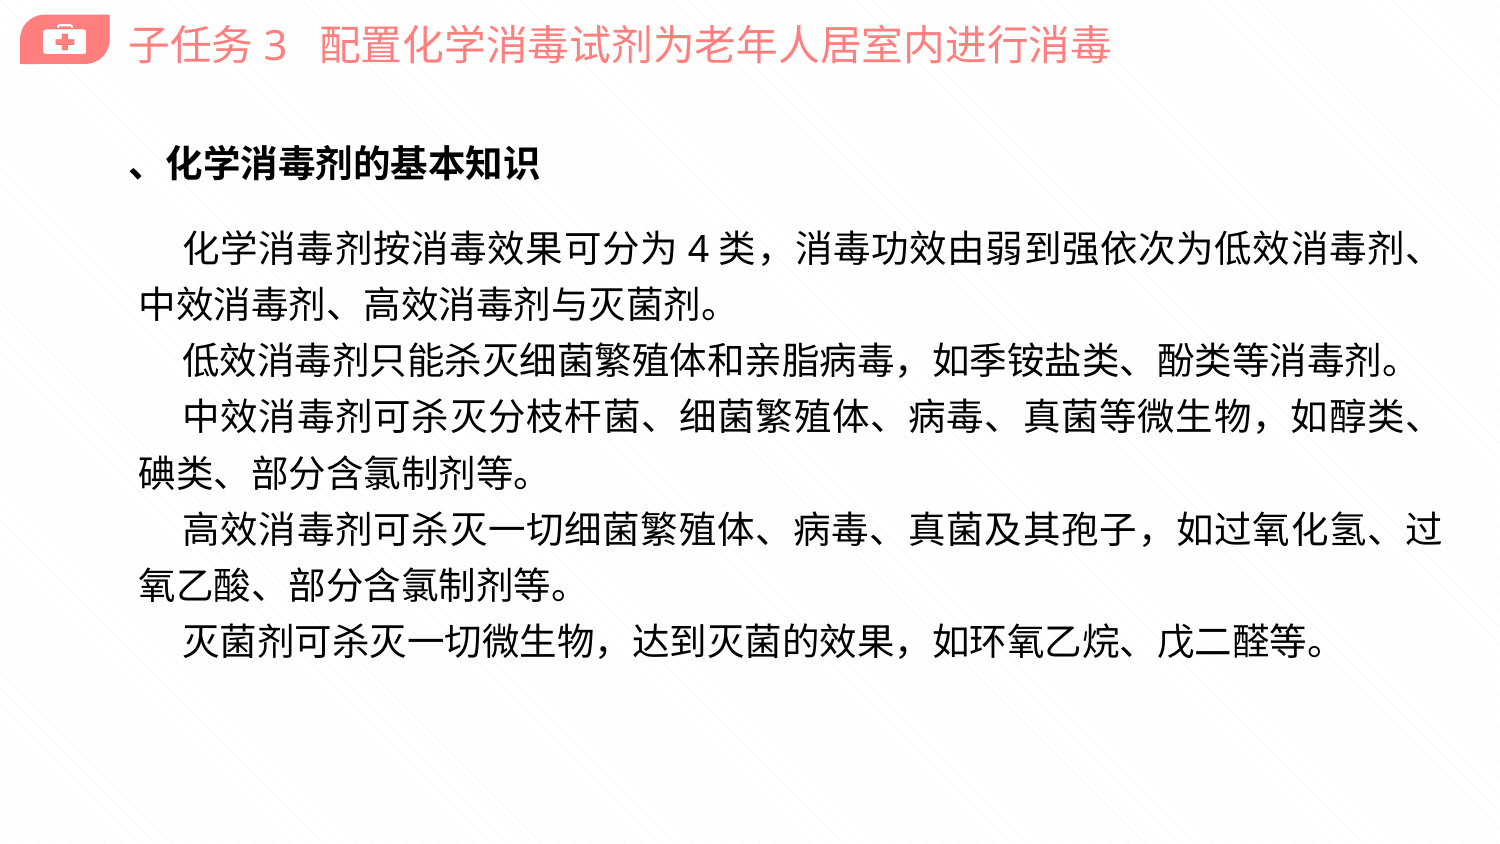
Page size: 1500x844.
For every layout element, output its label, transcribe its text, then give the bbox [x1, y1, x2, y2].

text_box 、化学消毒剂的基本知识 [113, 121, 1398, 193]
text_box 化学消毒剂按消毒效果可分为4类，消毒功效由弱到强依次为低效消毒剂、中效消毒剂、高效消毒剂与灭菌剂。 低效消毒剂只能杀灭细菌繁殖体和亲脂病毒，如季铵盐类、酚类等消毒剂。 中效消毒剂可杀灭分枝杆菌、细菌繁殖体、病毒、真菌等微生物，如醇类、碘类、部分含氯制剂等。 高效消毒剂可杀灭一切细菌繁殖体、病毒、真菌及其孢子，如过氧化氢、过氧乙酸、部分含氯制剂等。 灭菌剂可杀灭一切微生物，达到灭菌的效果，如环氧乙烷、戊二醛等。 [124, 206, 1458, 671]
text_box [19, 11, 1254, 78]
